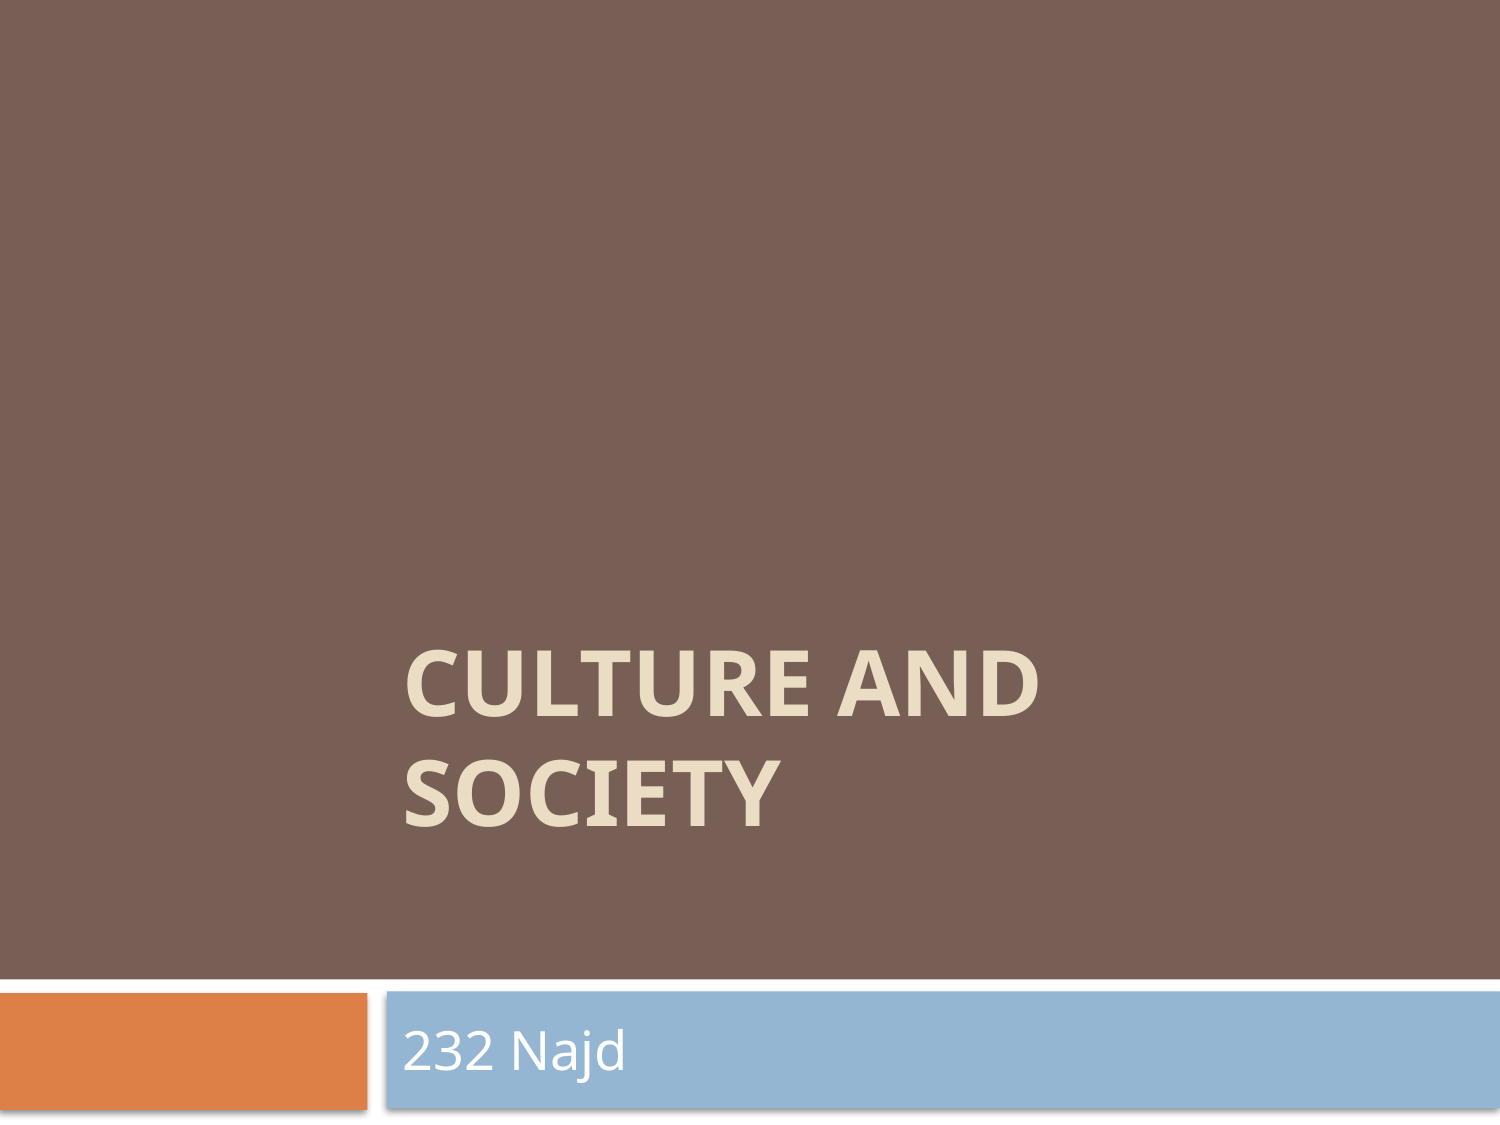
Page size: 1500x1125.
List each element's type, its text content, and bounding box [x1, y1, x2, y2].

subtitle 232 Najd [387, 992, 1488, 1105]
title Culture and Society [387, 662, 1450, 963]
